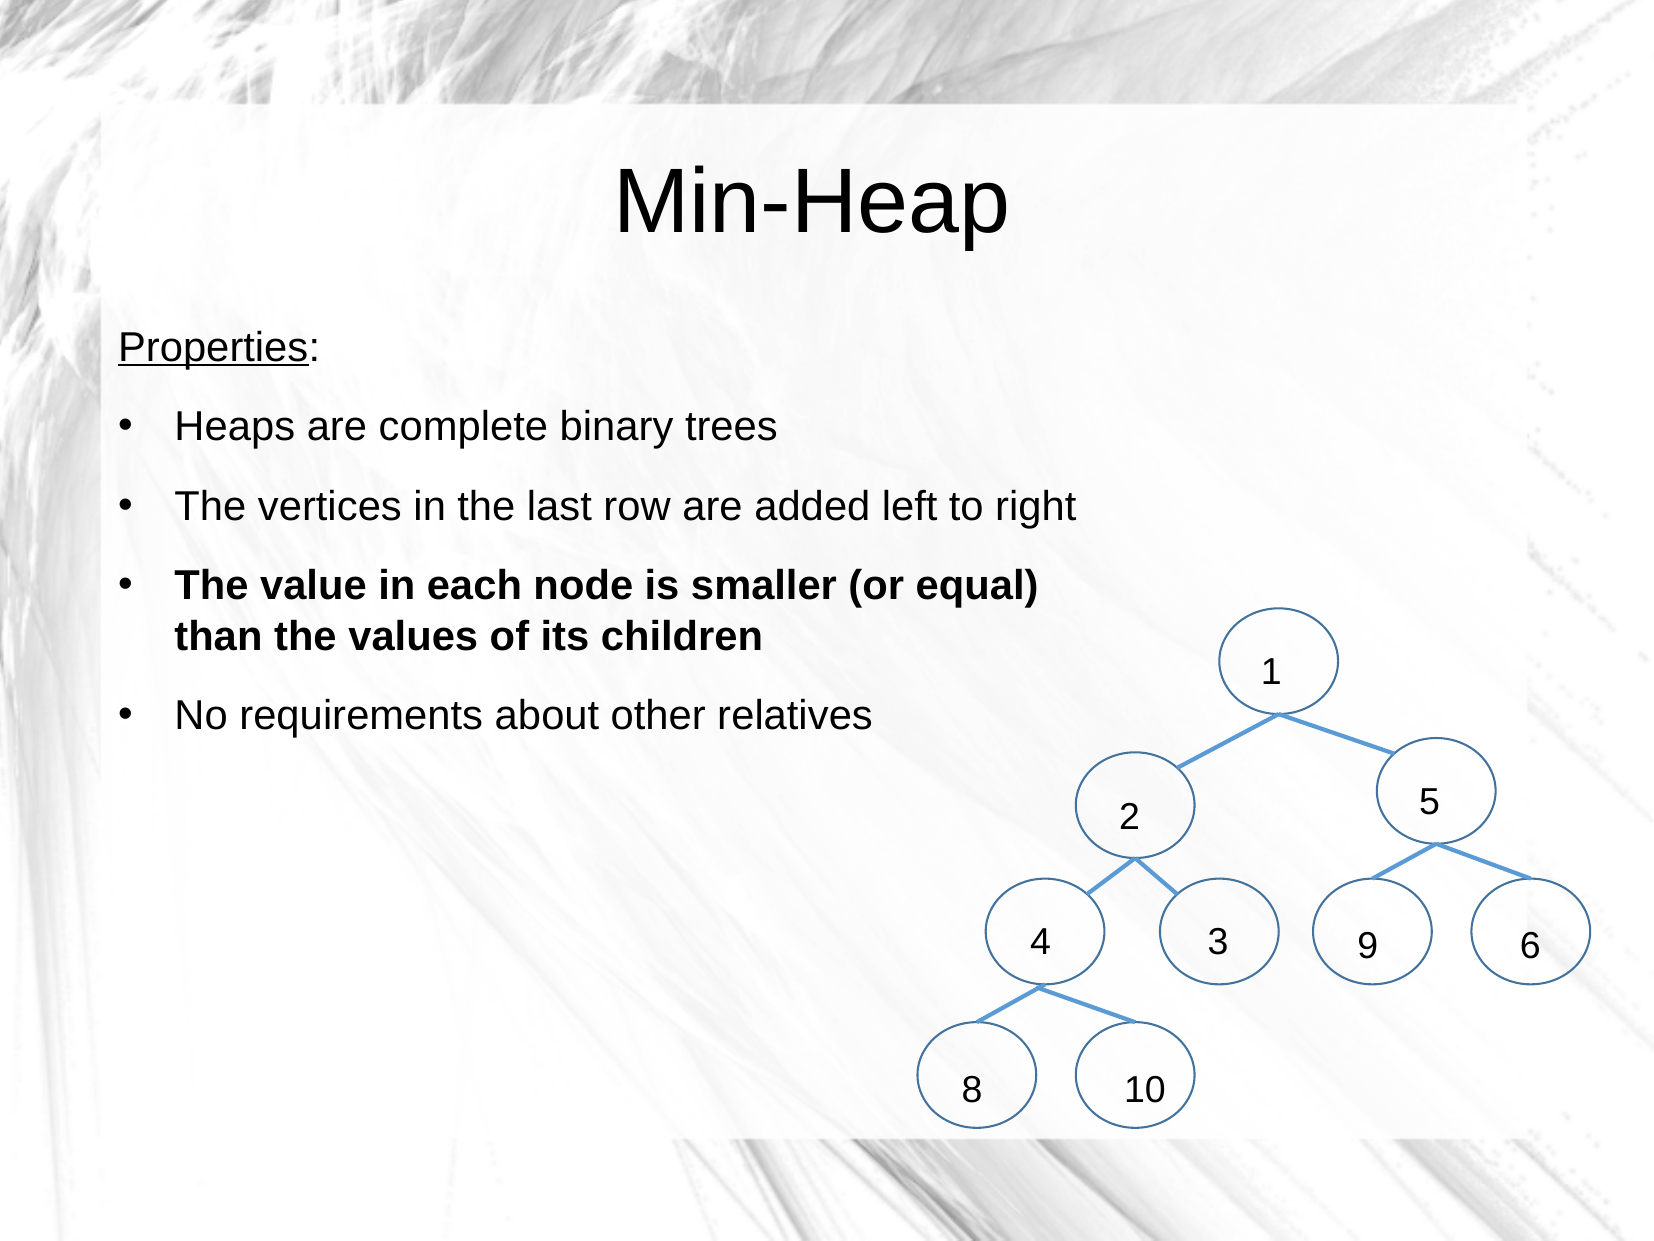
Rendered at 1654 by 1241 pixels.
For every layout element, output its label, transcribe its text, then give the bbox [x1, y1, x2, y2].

title Min-Heap [118, 112, 1506, 281]
list Properties: Heaps are complete binary trees The vertices in the last row are added left to right The value in each node is smaller (or equal) than the values of its children No requirements about other relatives [118, 319, 1571, 1102]
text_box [917, 608, 1591, 1128]
picture [0, 0, 1654, 1241]
